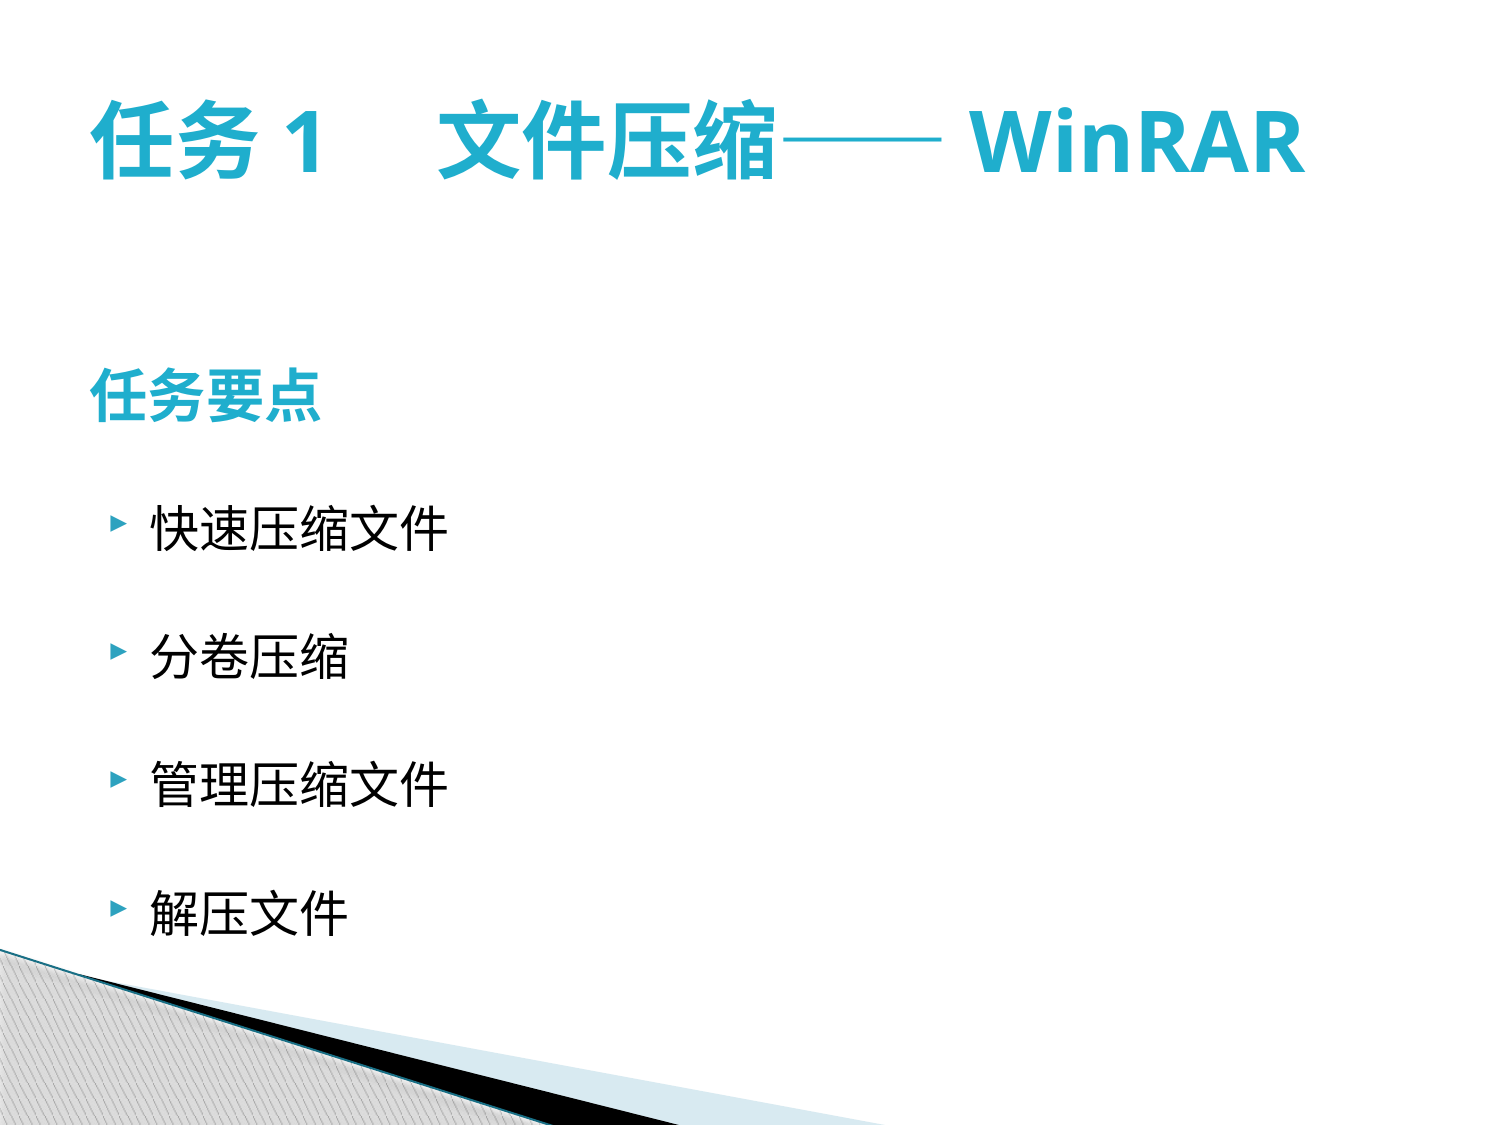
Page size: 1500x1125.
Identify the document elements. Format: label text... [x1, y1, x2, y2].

list 任务要点 快速压缩文件 分卷压缩 管理压缩文件 解压文件 [75, 309, 1425, 953]
title 任务1 文件压缩——WinRAR [75, 45, 1425, 233]
